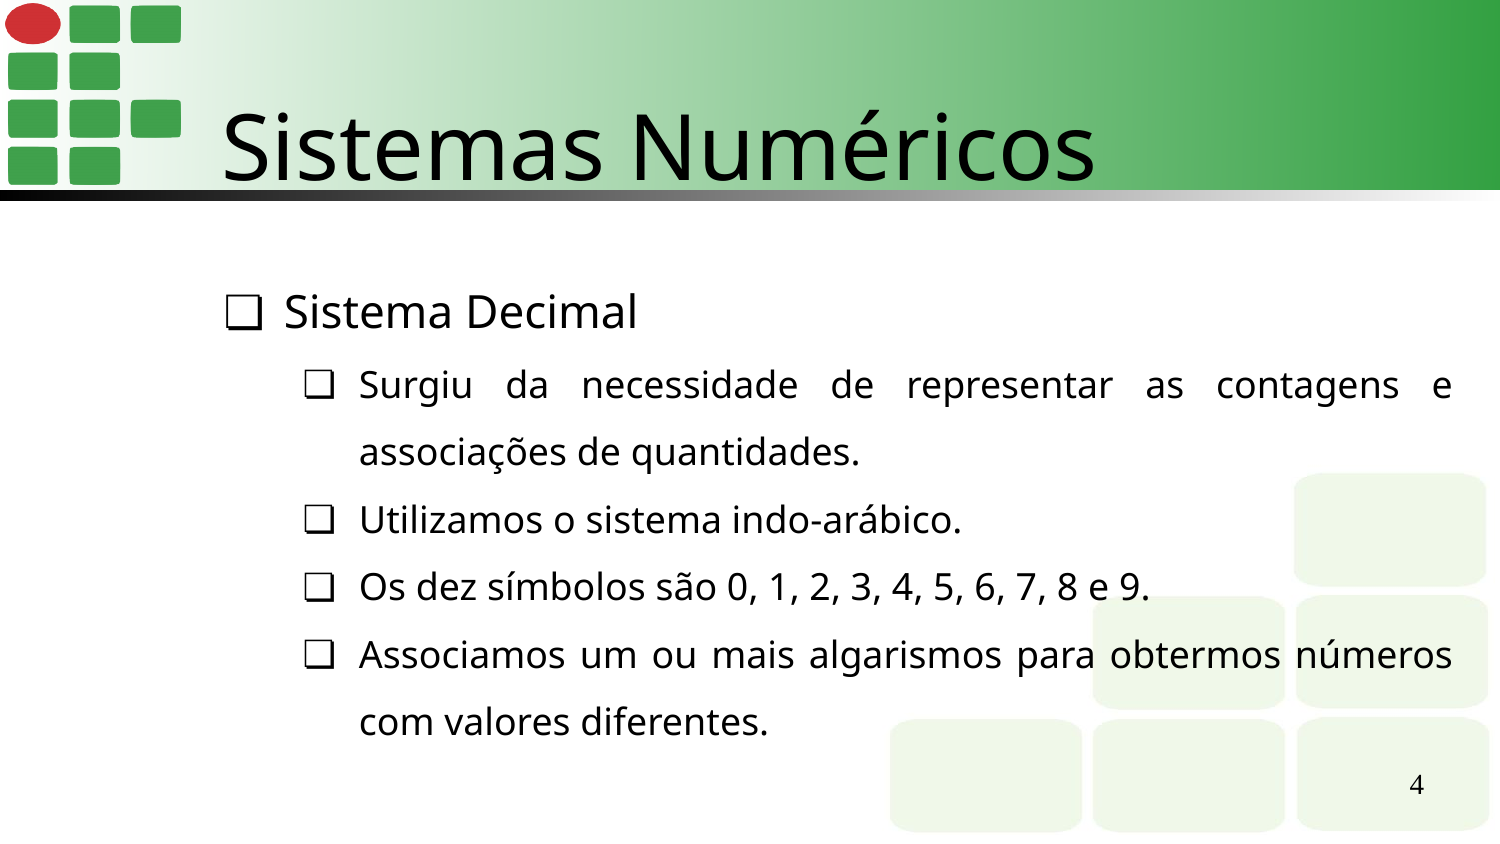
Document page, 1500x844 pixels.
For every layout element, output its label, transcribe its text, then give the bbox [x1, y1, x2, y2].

text_box Sistemas Numéricos [206, 26, 1468, 207]
slide_number ‹#› [1075, 768, 1425, 827]
picture [5, 3, 181, 185]
picture [803, 441, 1495, 835]
text_box Sistema Decimal Surgiu da necessidade de representar as contagens e associações de quantidades. Utilizamos o sistema indo-arábico. Os dez símbolos são 0, 1, 2, 3, 4, 5, 6, 7, 8 e 9. Associamos um ou mais algarismos para obtermos números com valores diferentes. [193, 248, 1469, 809]
